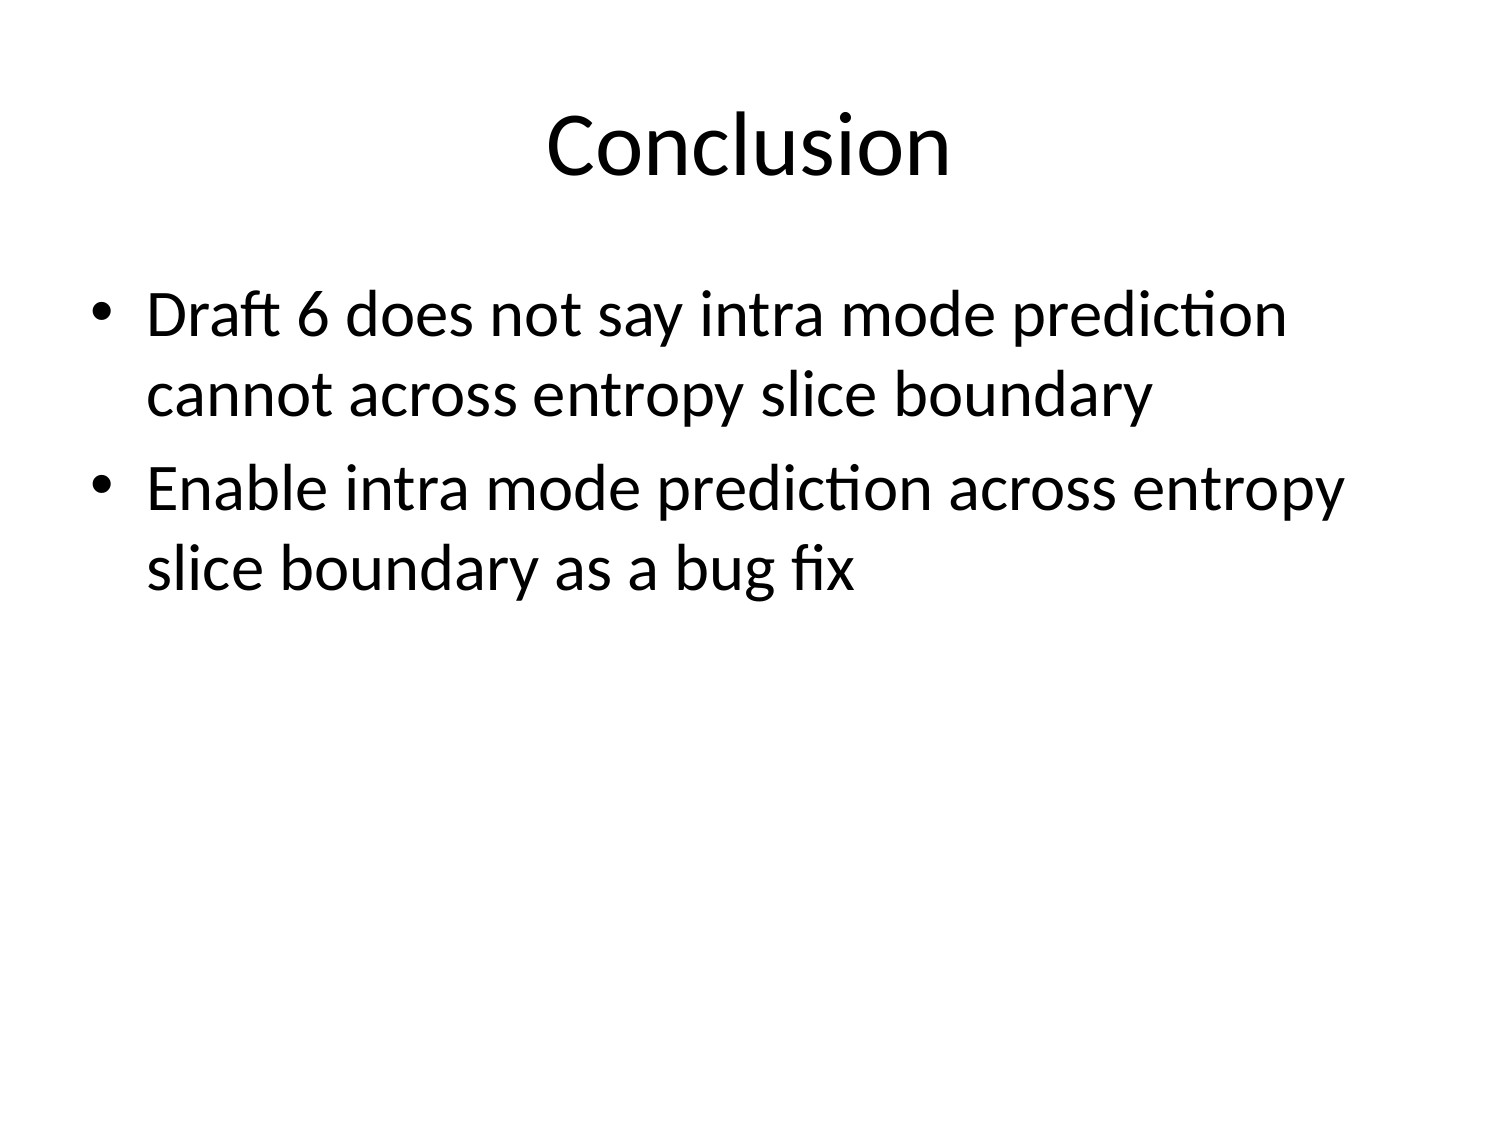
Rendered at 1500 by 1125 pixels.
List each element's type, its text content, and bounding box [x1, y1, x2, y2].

list Draft 6 does not say intra mode prediction cannot across entropy slice boundary Enable intra mode prediction across entropy slice boundary as a bug fix [75, 262, 1425, 1005]
title Conclusion [75, 45, 1425, 233]
